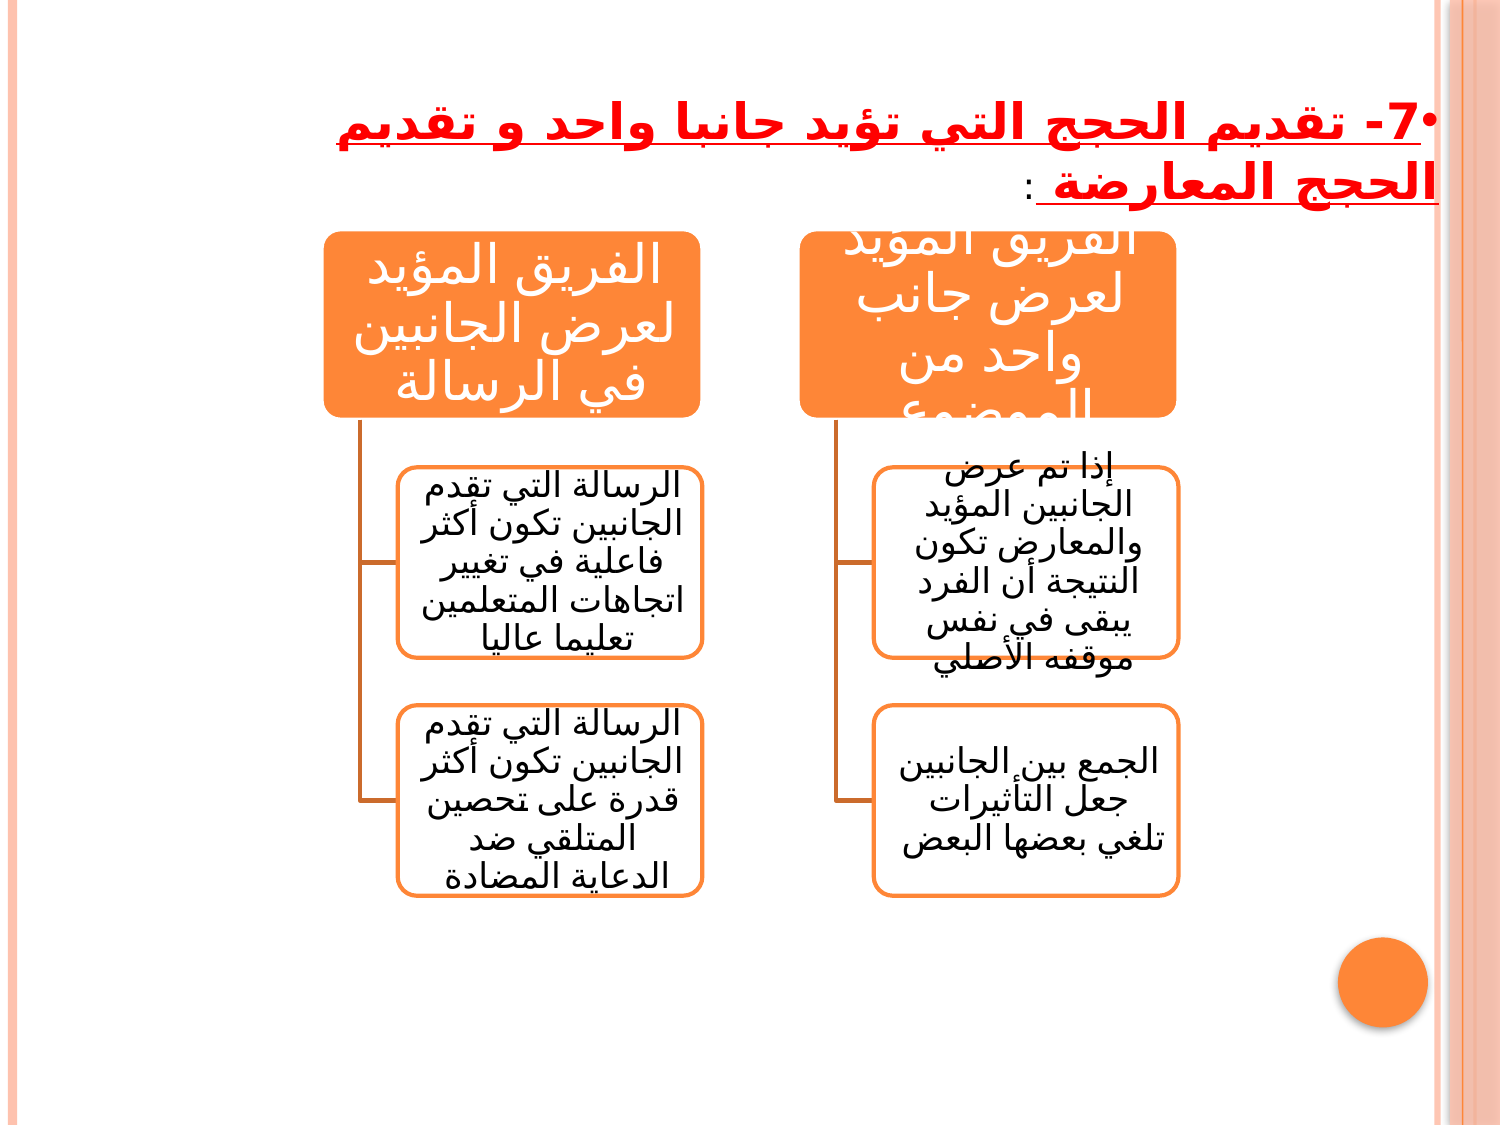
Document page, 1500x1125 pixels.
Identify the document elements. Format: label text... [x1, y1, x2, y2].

text_box 7- تقديم الحجج التي تؤيد جانبا واحد و تقديم الحجج المعارضة : [187, 81, 1454, 217]
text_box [249, 228, 1251, 897]
